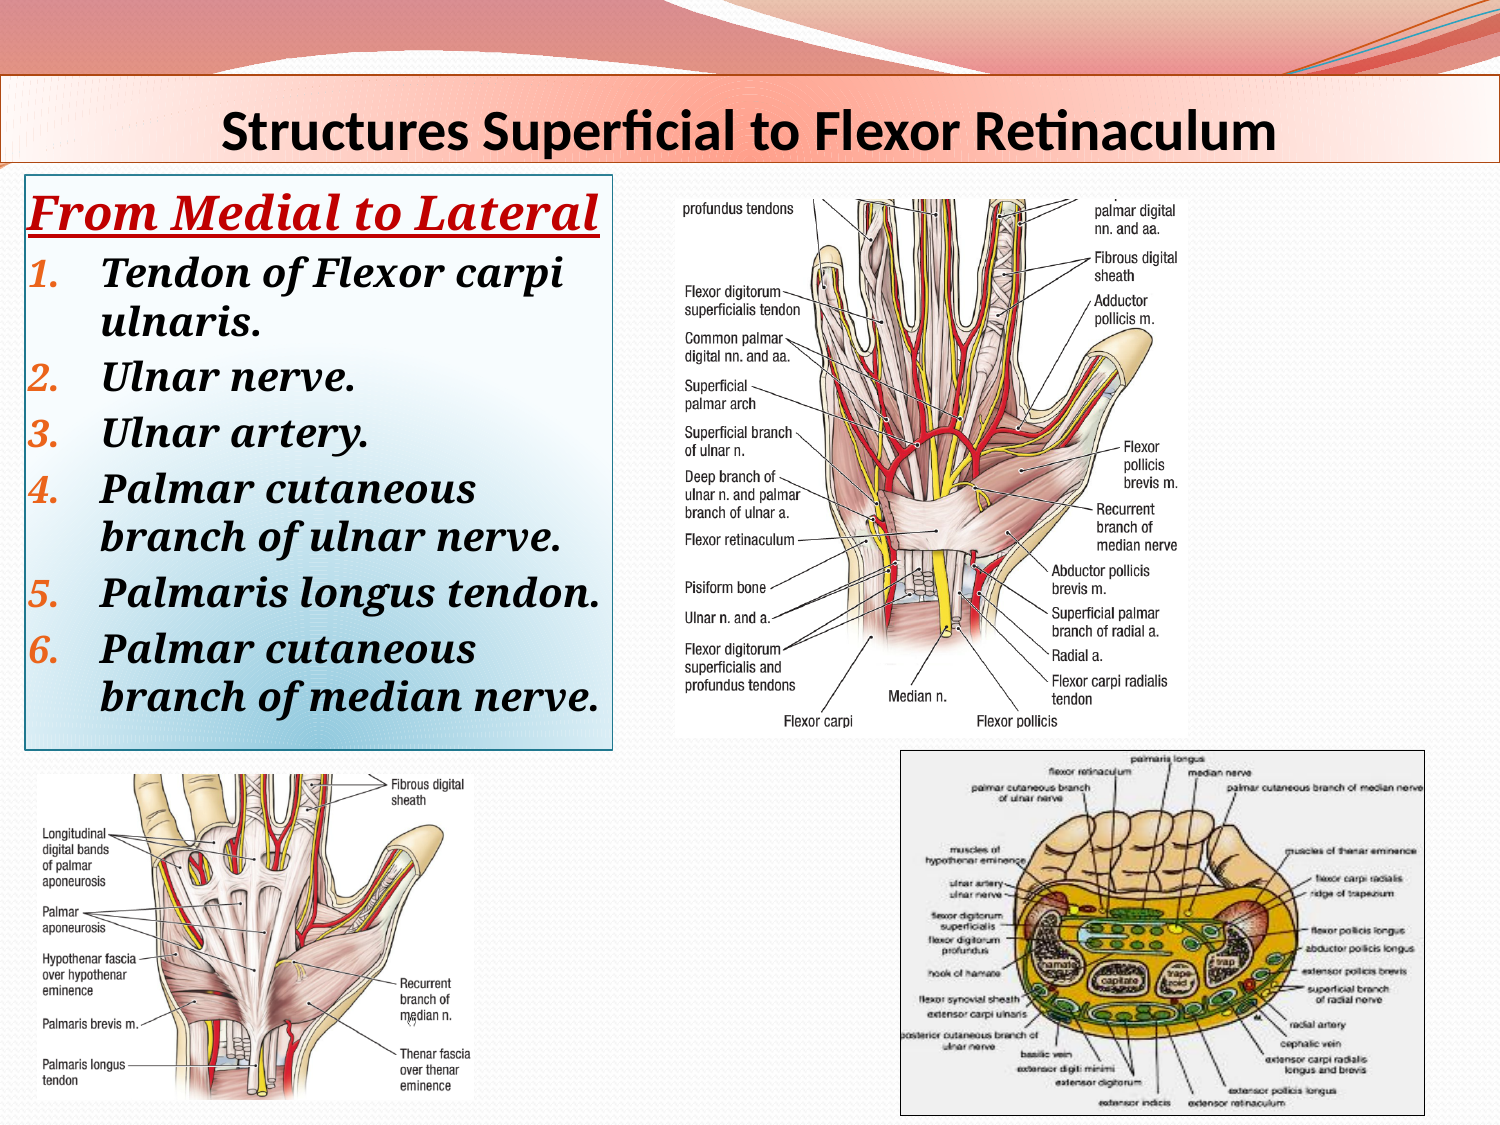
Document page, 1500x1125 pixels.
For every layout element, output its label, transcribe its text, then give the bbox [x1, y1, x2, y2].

picture [37, 774, 474, 1101]
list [899, 749, 1426, 1116]
title Structures Superficial to Flexor Retinaculum [0, 74, 1500, 163]
picture [674, 199, 1188, 738]
list From Medial to Lateral Tendon of Flexor carpi ulnaris. Ulnar nerve. Ulnar artery. Palmar cutaneous branch of ulnar nerve. Palmaris longus tendon. Palmar cutaneous branch of median nerve. [24, 177, 613, 751]
